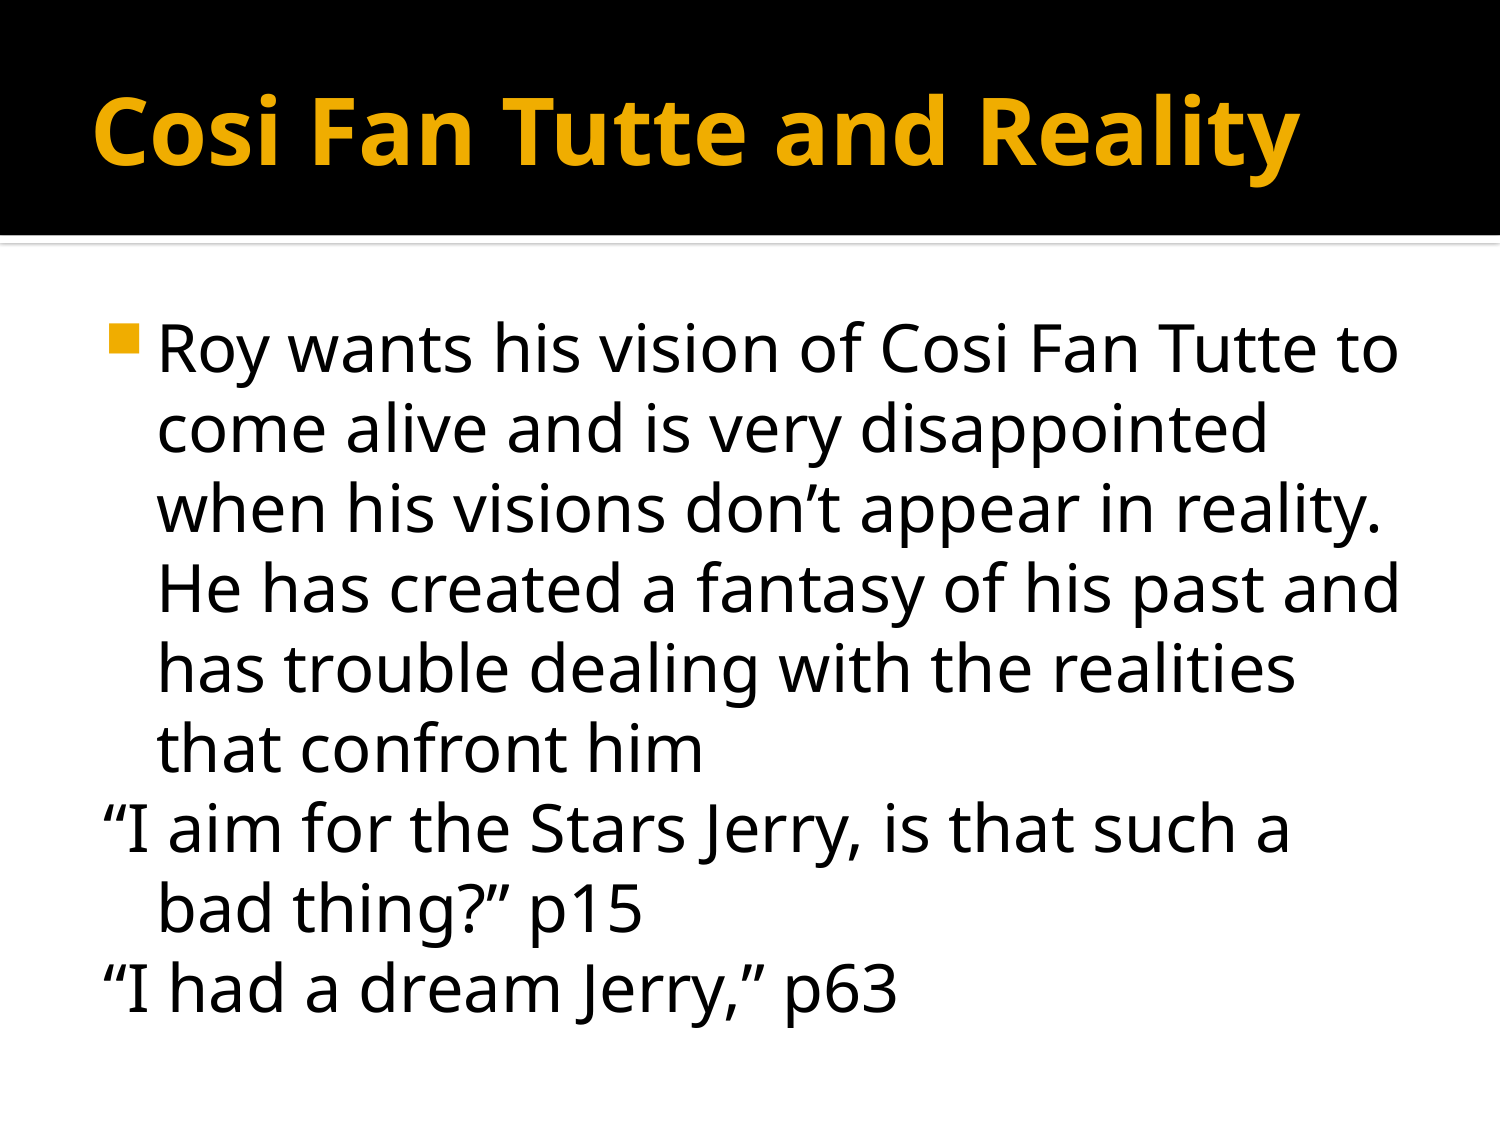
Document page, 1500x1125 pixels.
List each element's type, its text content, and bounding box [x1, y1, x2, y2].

title Cosi Fan Tutte and Reality [75, 25, 1425, 231]
list Roy wants his vision of Cosi Fan Tutte to come alive and is very disappointed when his visions don’t appear in reality. He has created a fantasy of his past and has trouble dealing with the realities that confront him “I aim for the Stars Jerry, is that such a bad thing?” p15 “I had a dream Jerry,” p63 [75, 291, 1425, 1050]
